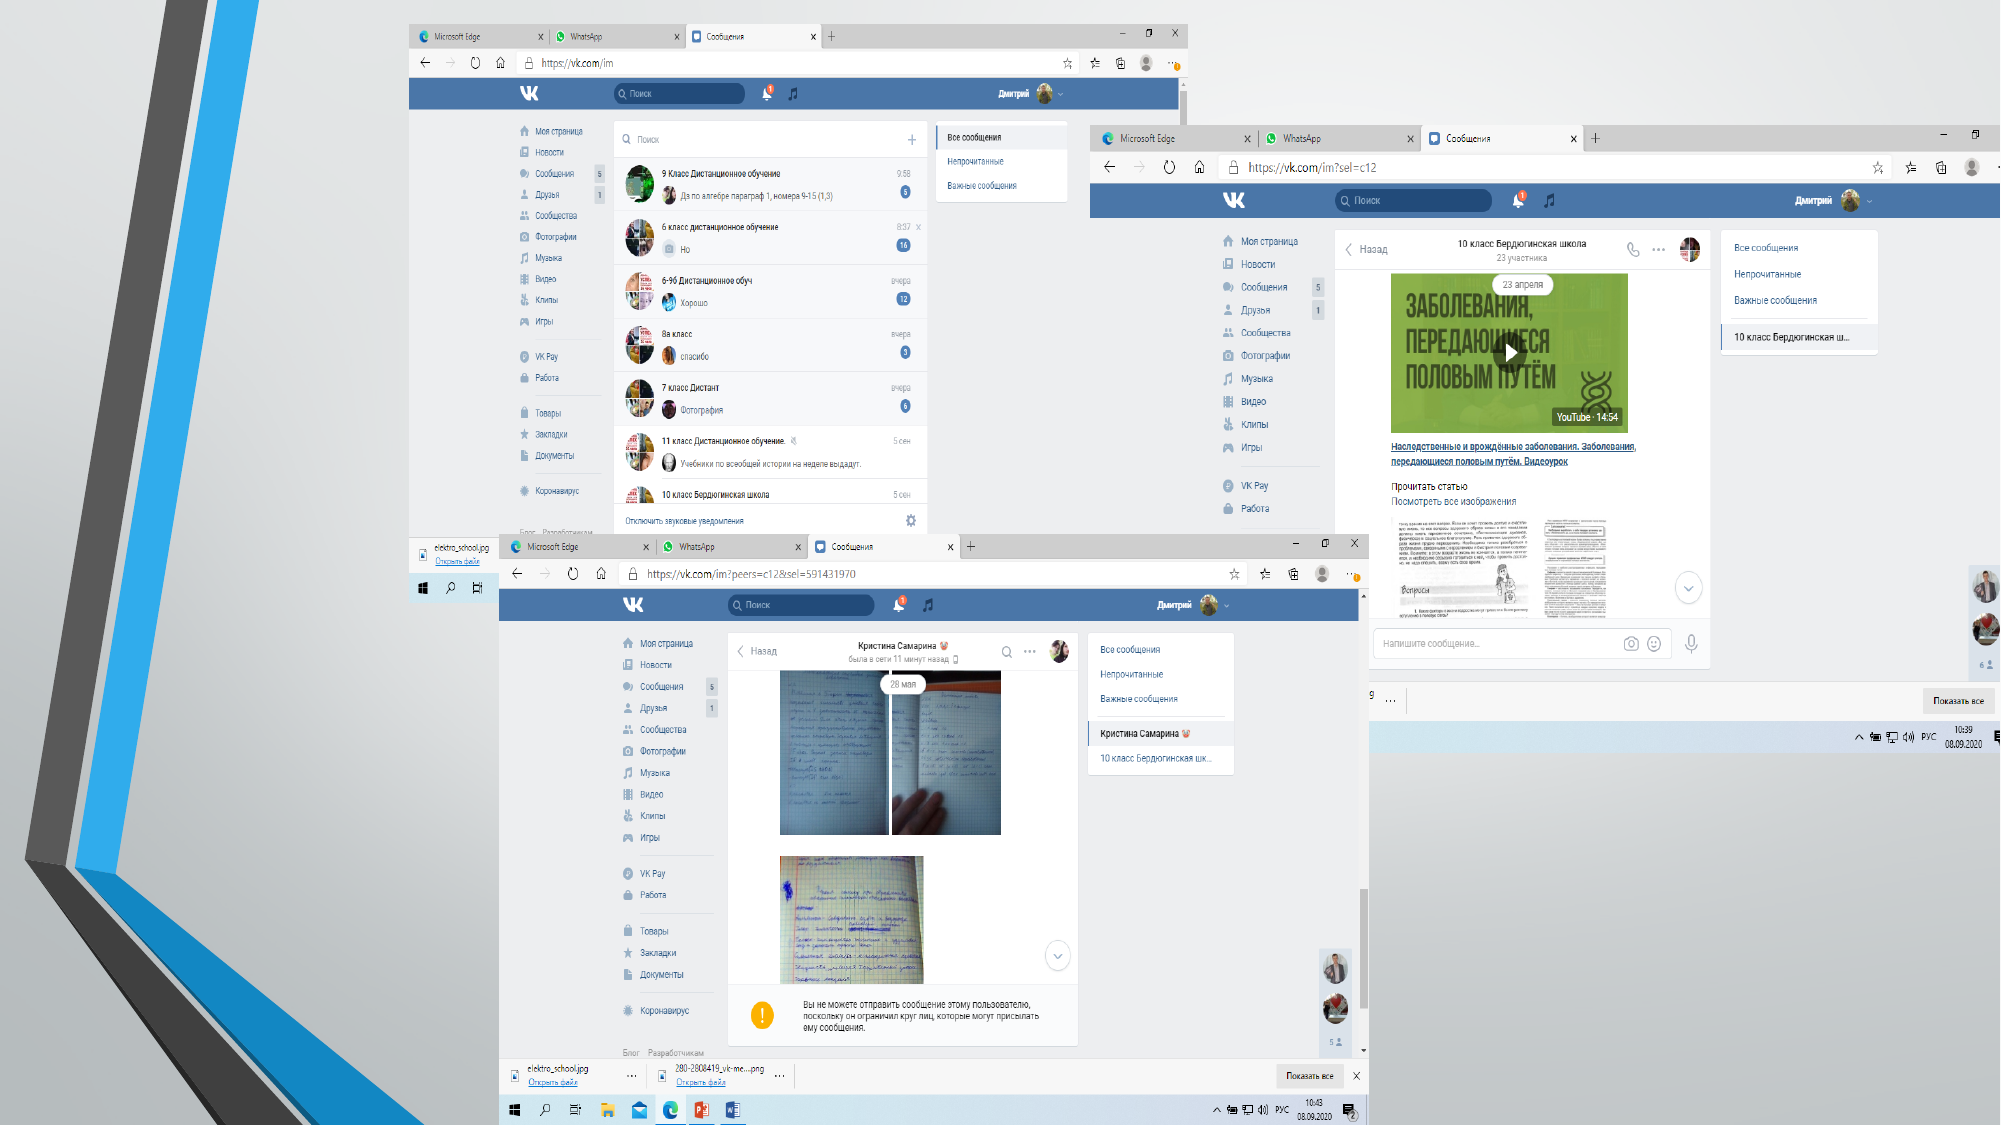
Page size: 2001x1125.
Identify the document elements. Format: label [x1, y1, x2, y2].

picture [408, 23, 2000, 1125]
